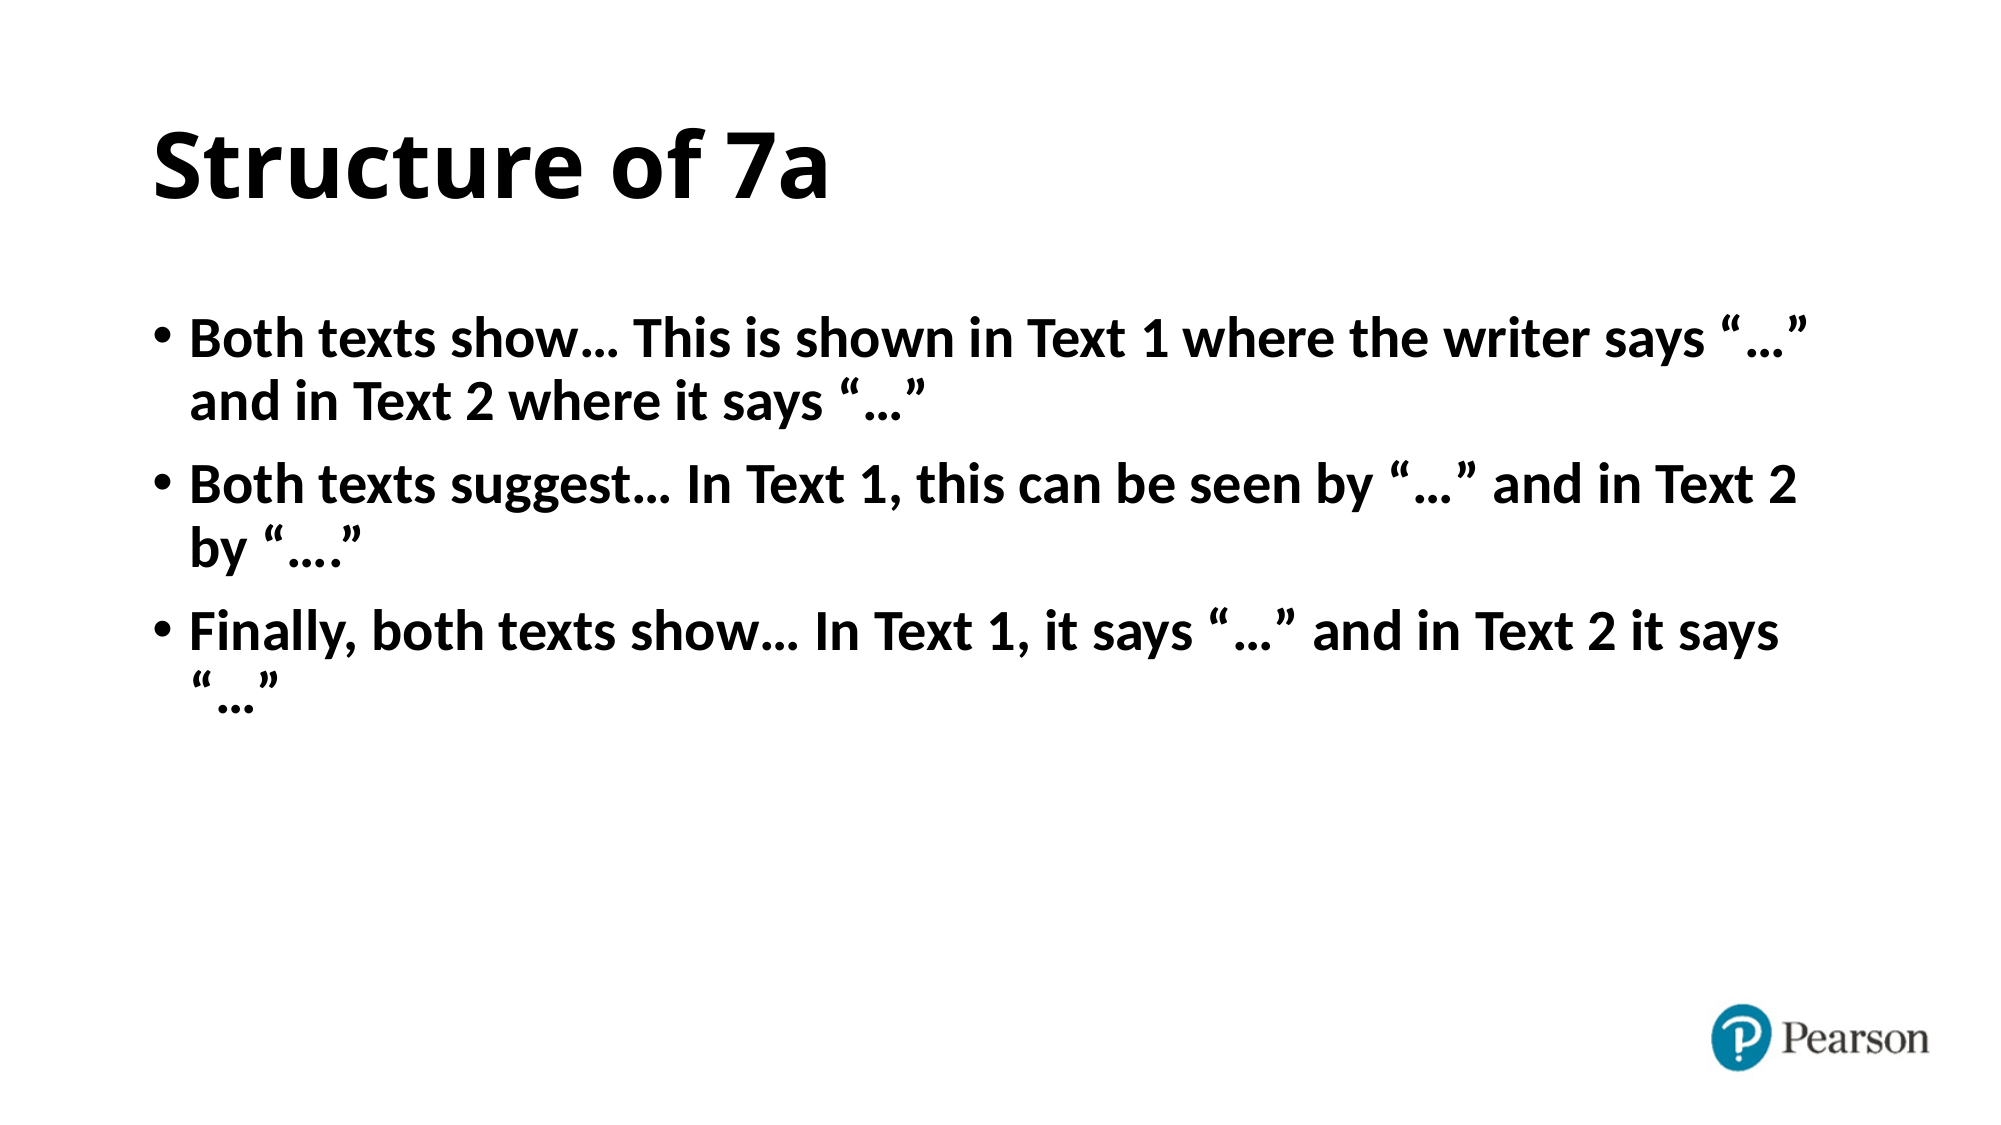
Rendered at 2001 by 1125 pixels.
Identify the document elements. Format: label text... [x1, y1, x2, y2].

picture [1701, 989, 1940, 1082]
title Structure of 7a [137, 59, 1863, 278]
list Both texts show… This is shown in Text 1 where the writer says “…” and in Text 2 where it says “…” Both texts suggest… In Text 1, this can be seen by “…” and in Text 2 by “….” Finally, both texts show… In Text 1, it says “…” and in Text 2 it says “…” [137, 299, 1863, 1014]
